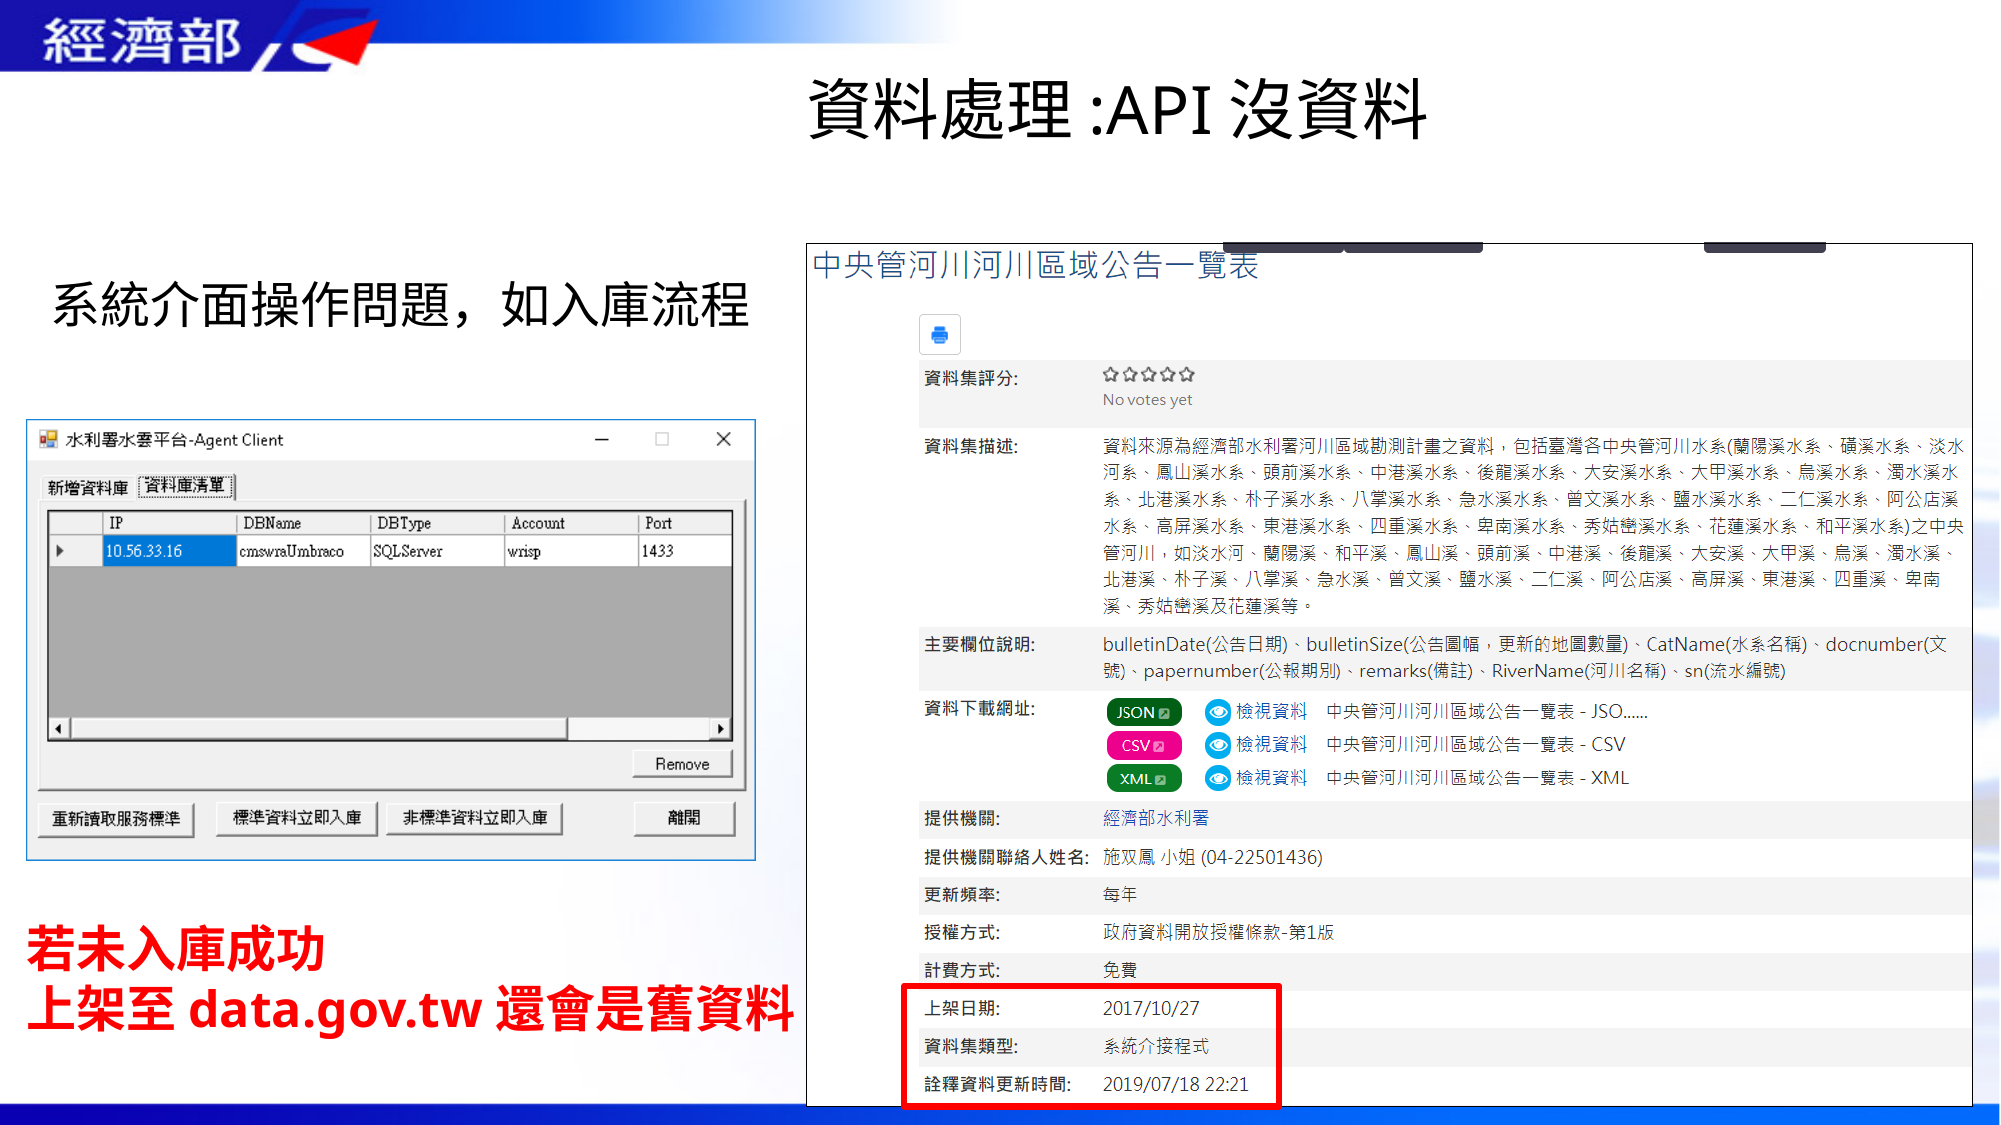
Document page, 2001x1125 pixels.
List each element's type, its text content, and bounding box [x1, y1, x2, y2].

text_box 資料處理:API沒資料 [791, 59, 1453, 166]
text_box 系統介面操作問題，如入庫流程 [35, 260, 784, 355]
text_box 若未入庫成功 上架至data.gov.tw還會是舊資料 [11, 910, 801, 1045]
picture [0, 0, 2000, 1125]
